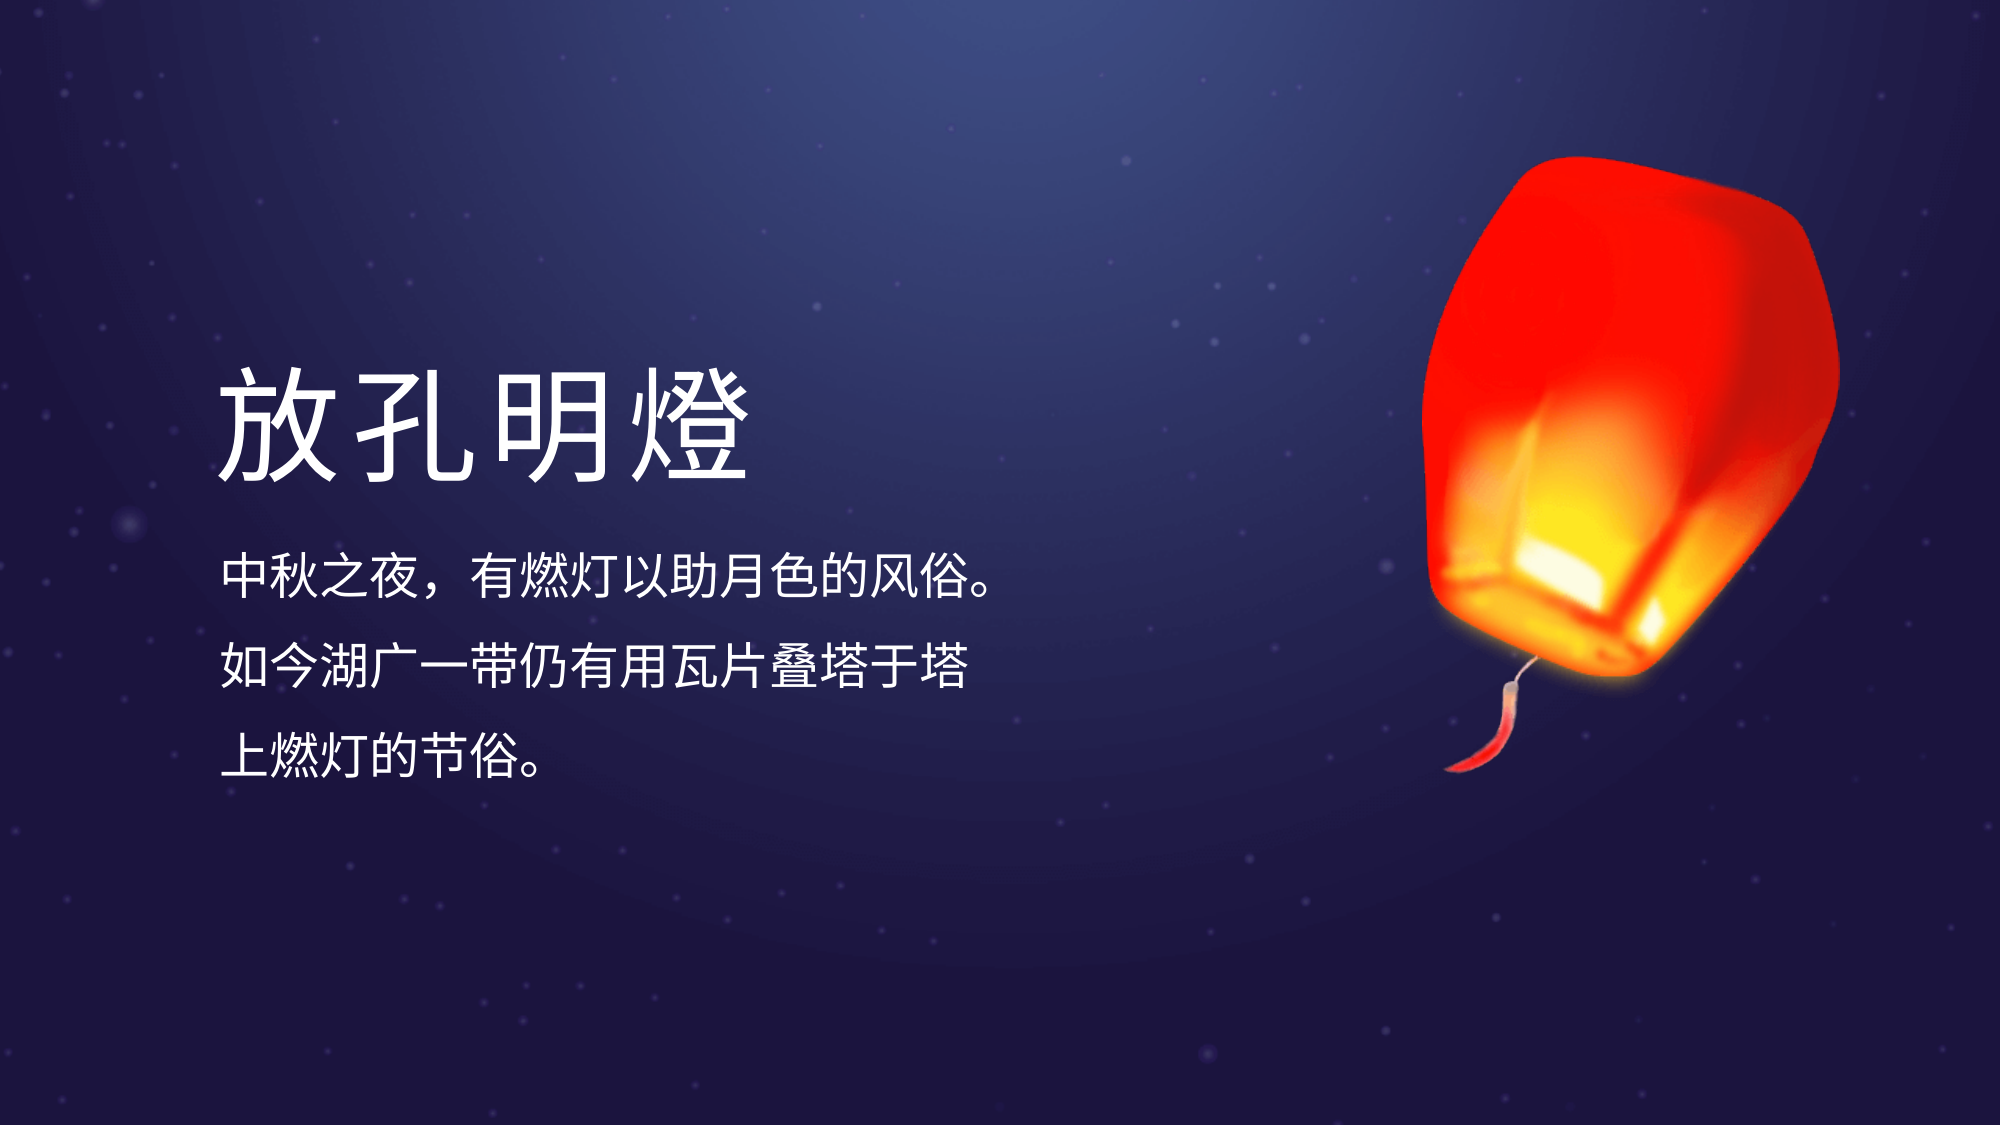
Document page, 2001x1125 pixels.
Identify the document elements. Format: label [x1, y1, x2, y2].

picture [0, 0, 2000, 1125]
text_box [114, 340, 1006, 785]
